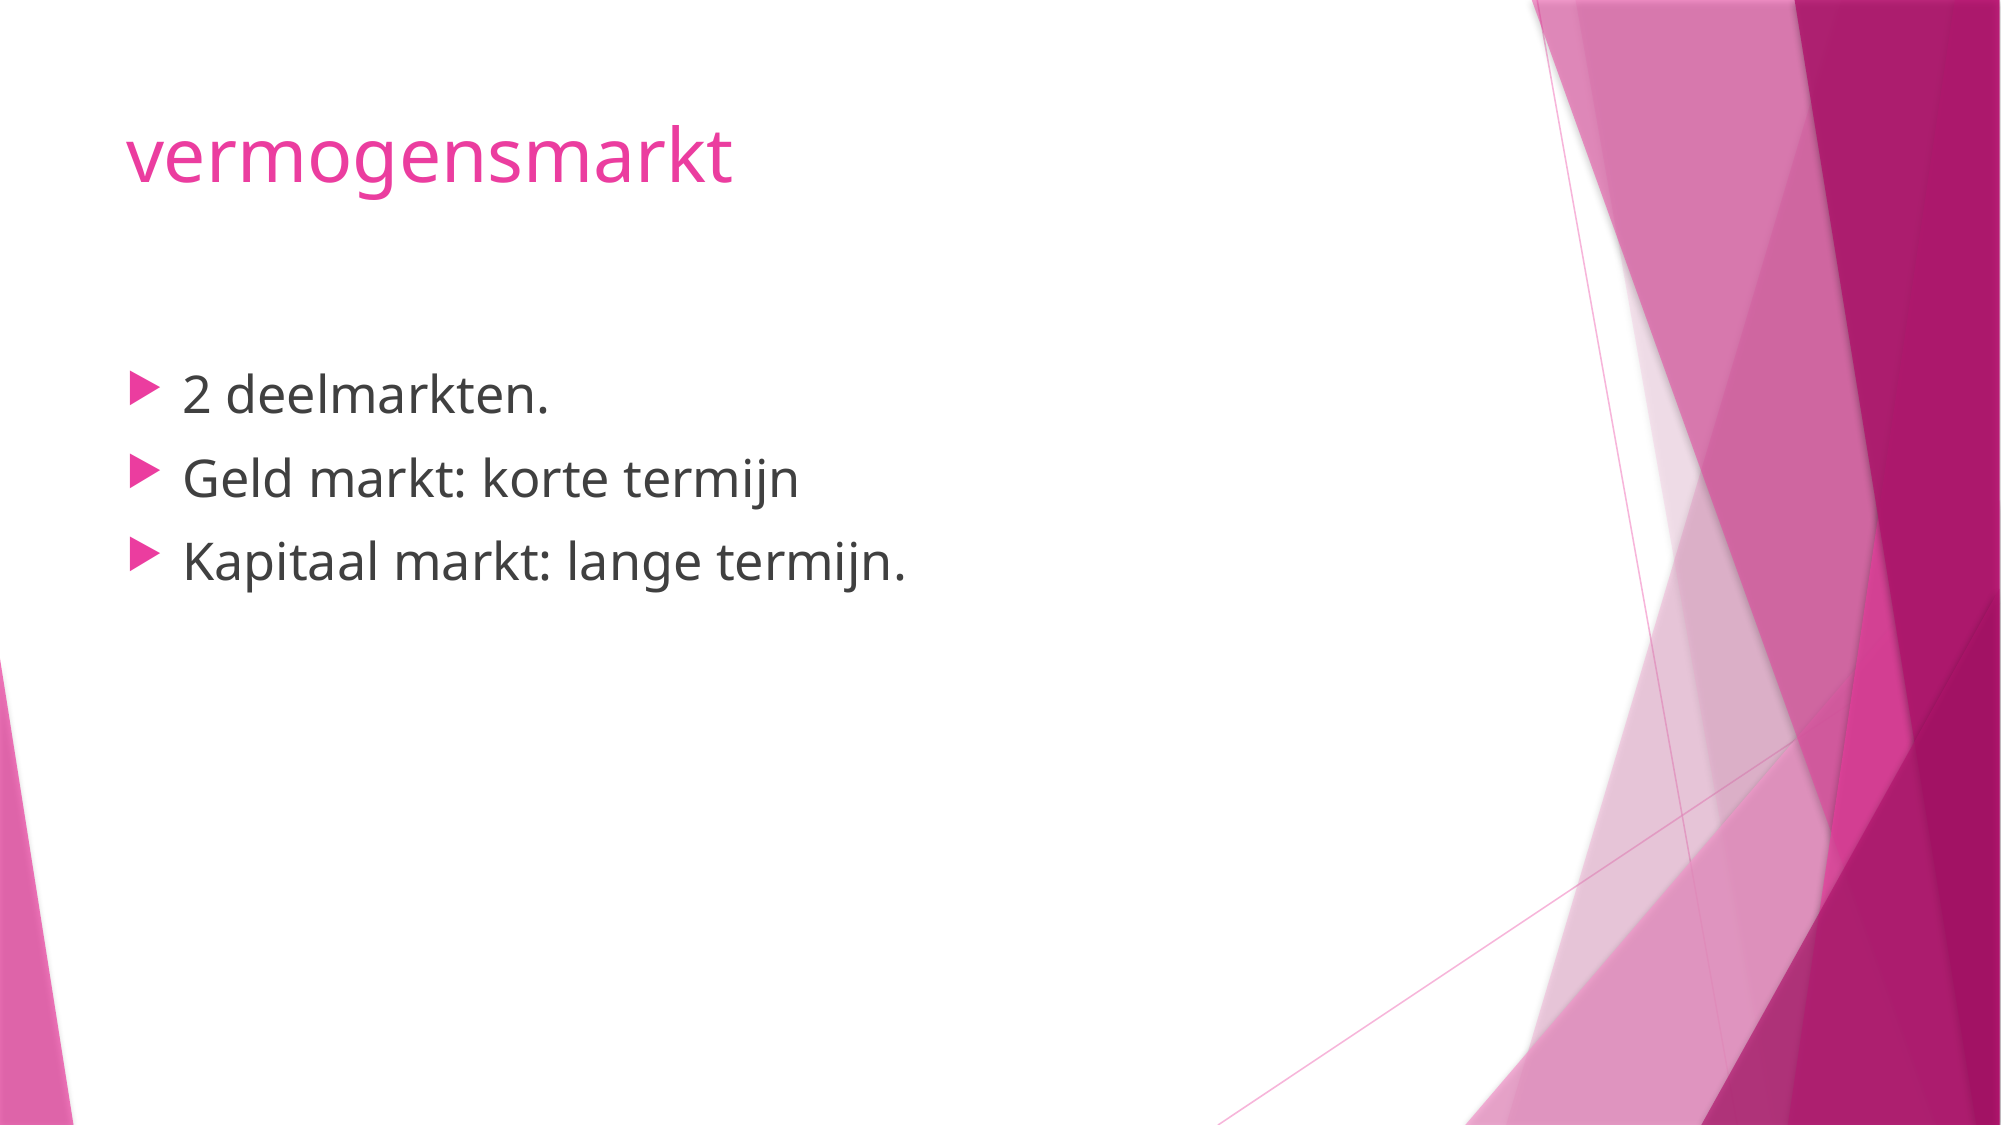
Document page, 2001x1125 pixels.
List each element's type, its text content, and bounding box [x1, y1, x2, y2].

title vermogensmarkt [111, 99, 1522, 317]
list 2 deelmarkten. Geld markt: korte termijn Kapitaal markt: lange termijn. [111, 354, 1522, 992]
